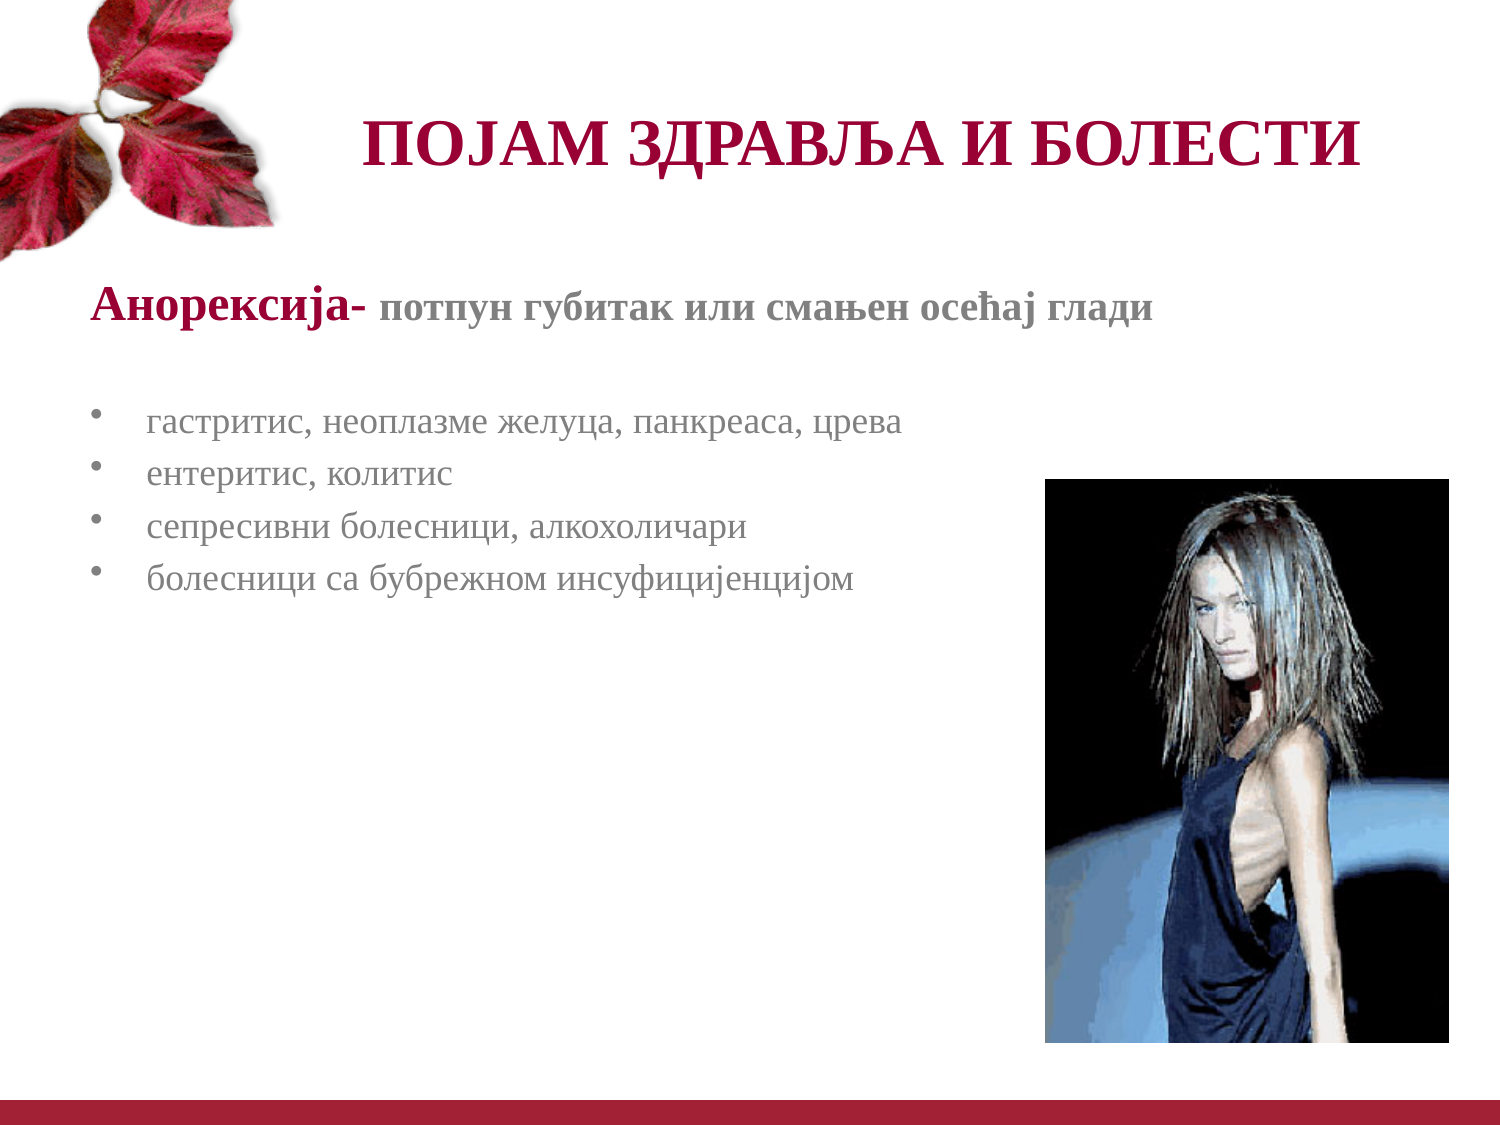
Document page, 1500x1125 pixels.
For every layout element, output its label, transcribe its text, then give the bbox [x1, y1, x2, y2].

picture [1045, 479, 1449, 1043]
list Анорексија- потпун губитак или смањен осећај глади гастритис, неоплазме желуца, панкреаса, црева ентеритис, колитис сепресивни болесници, алкохоличари болесници са бубрежном инсуфицијенцијом [74, 262, 1426, 1006]
picture [0, 0, 295, 273]
title ПОЈАМ ЗДРАВЉА И БОЛЕСТИ [289, 44, 1436, 233]
